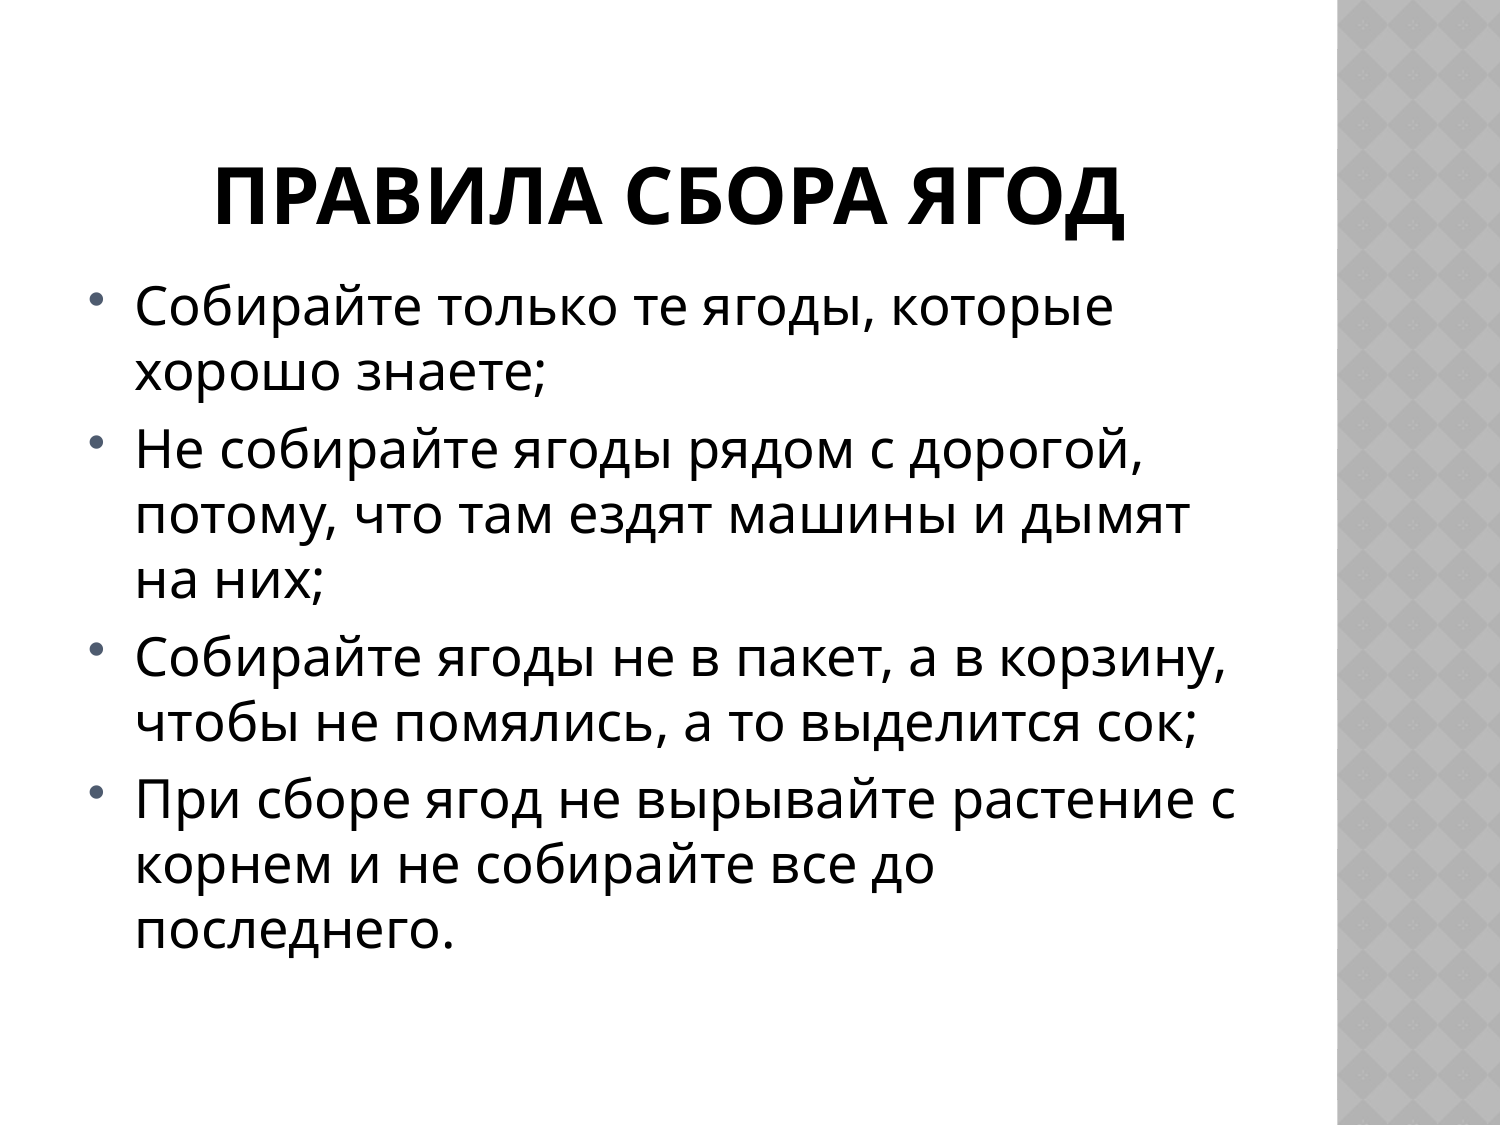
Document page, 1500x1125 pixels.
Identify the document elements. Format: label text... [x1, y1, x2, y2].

title Правила сбора ягод [75, 52, 1263, 240]
list Собирайте только те ягоды, которые хорошо знаете; Не собирайте ягоды рядом с дорогой, потому, что там ездят машины и дымят на них; Собирайте ягоды не в пакет, а в корзину, чтобы не помялись, а то выделится сок; При сборе ягод не вырывайте растение с корнем и не собирайте все до последнего. [75, 264, 1263, 1059]
